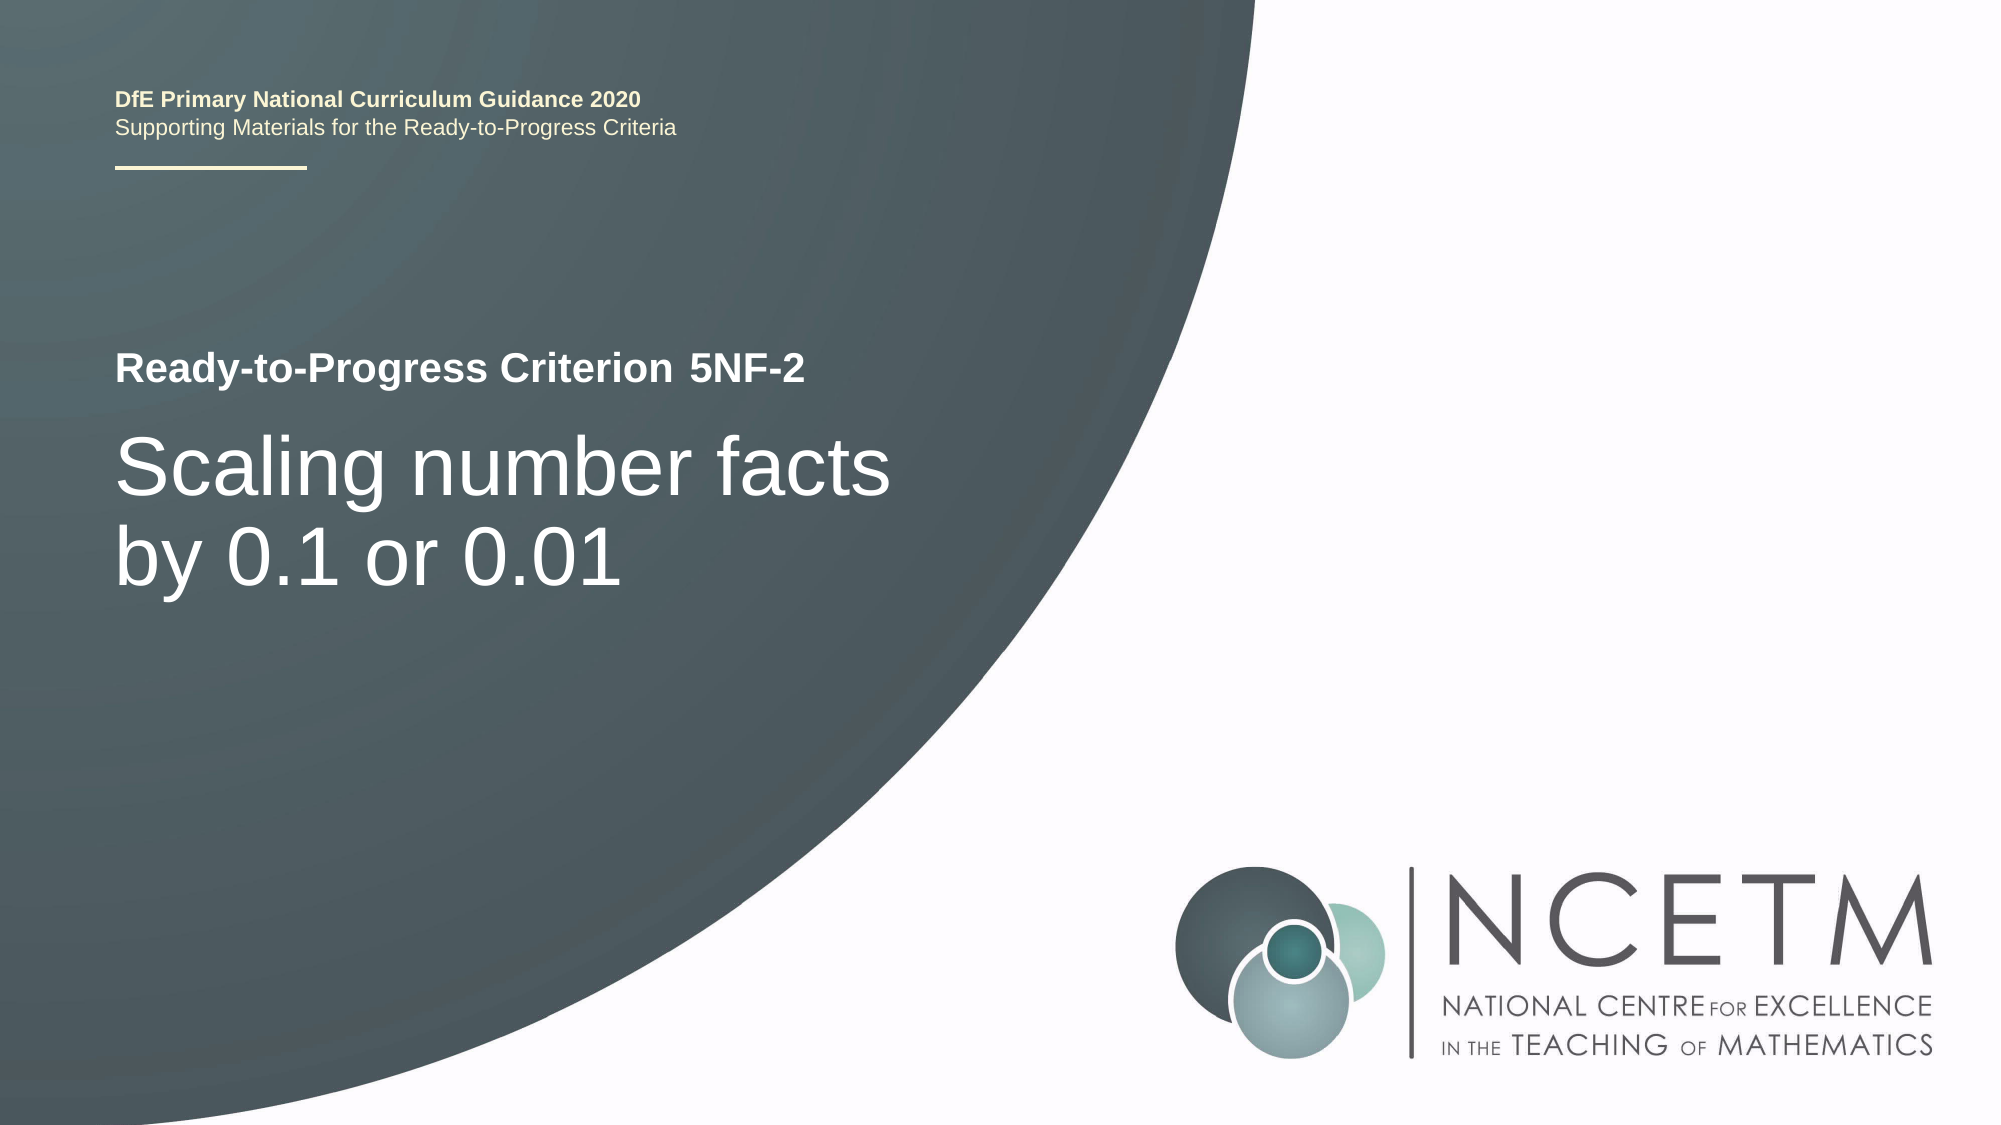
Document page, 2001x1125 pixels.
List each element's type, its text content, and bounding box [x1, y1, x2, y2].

list 5NF-2 [674, 338, 1043, 414]
subtitle Scaling number facts by 0.1 or 0.01 [99, 416, 1000, 912]
picture [0, 0, 2001, 1125]
